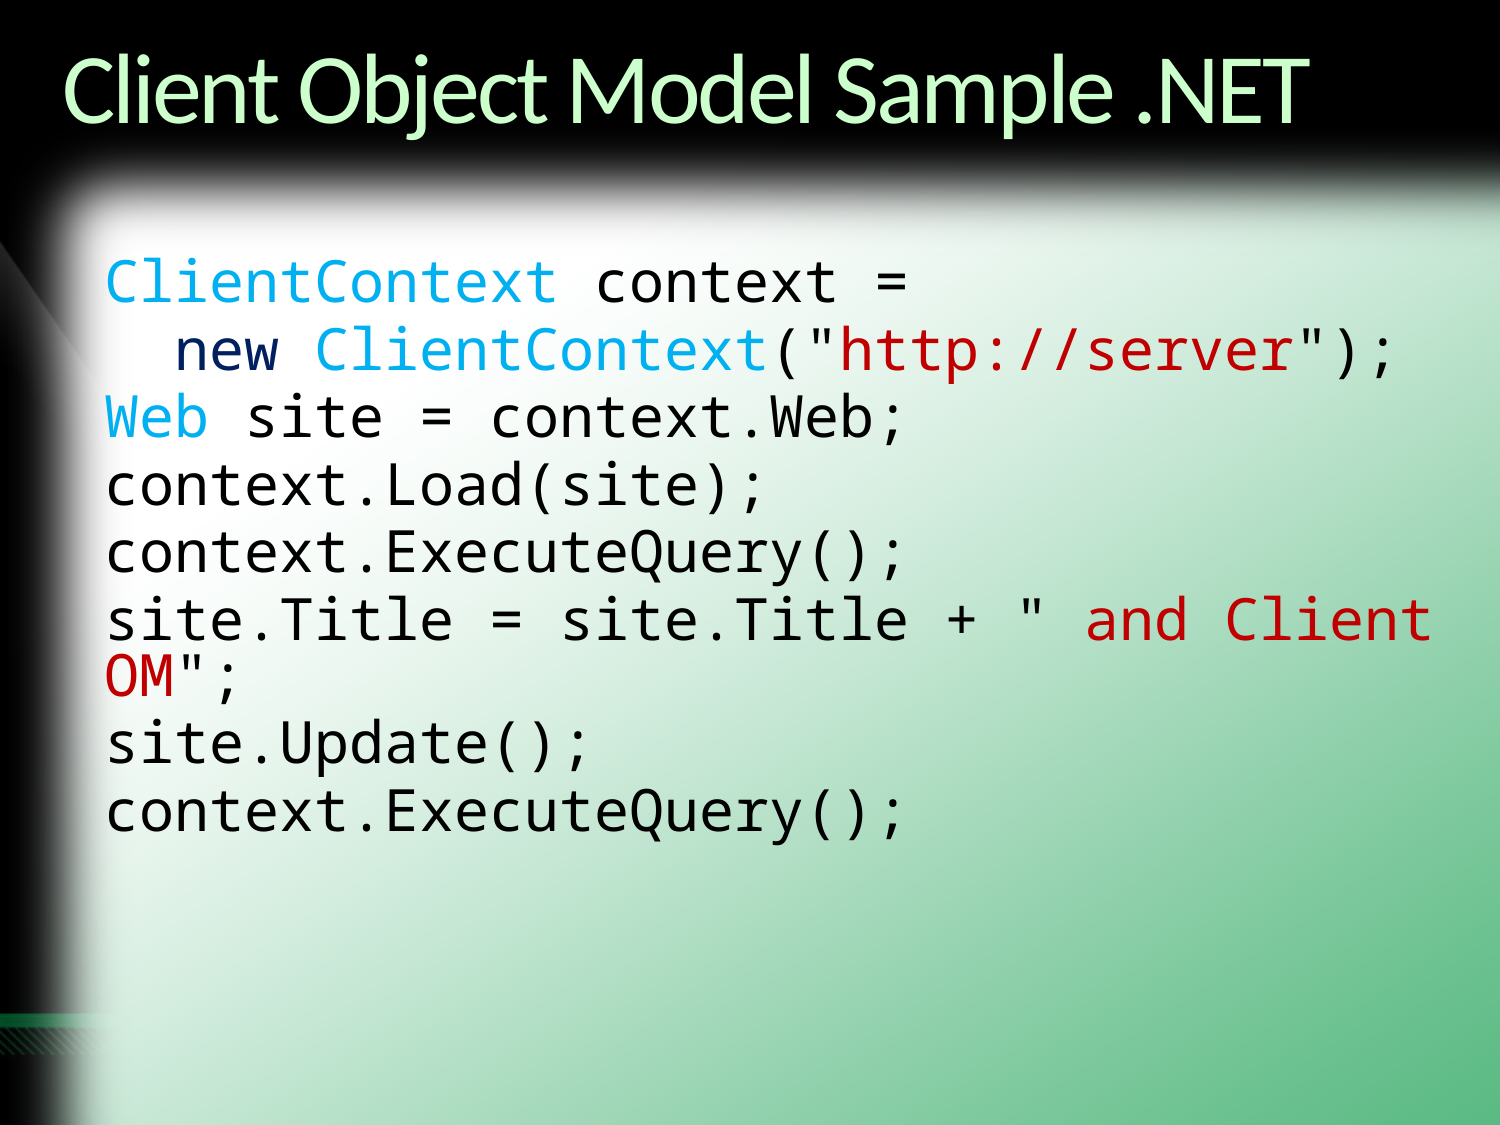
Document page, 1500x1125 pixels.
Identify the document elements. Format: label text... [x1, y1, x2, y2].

title Client Object Model Sample .NET [62, 37, 1438, 147]
picture [0, 0, 1500, 1125]
list ClientContext context = new ClientContext("http://server"); Web site = context.Web; context.Load(site); context.ExecuteQuery(); site.Title = site.Title + " and Client OM"; site.Update(); context.ExecuteQuery(); [104, 257, 1500, 1009]
